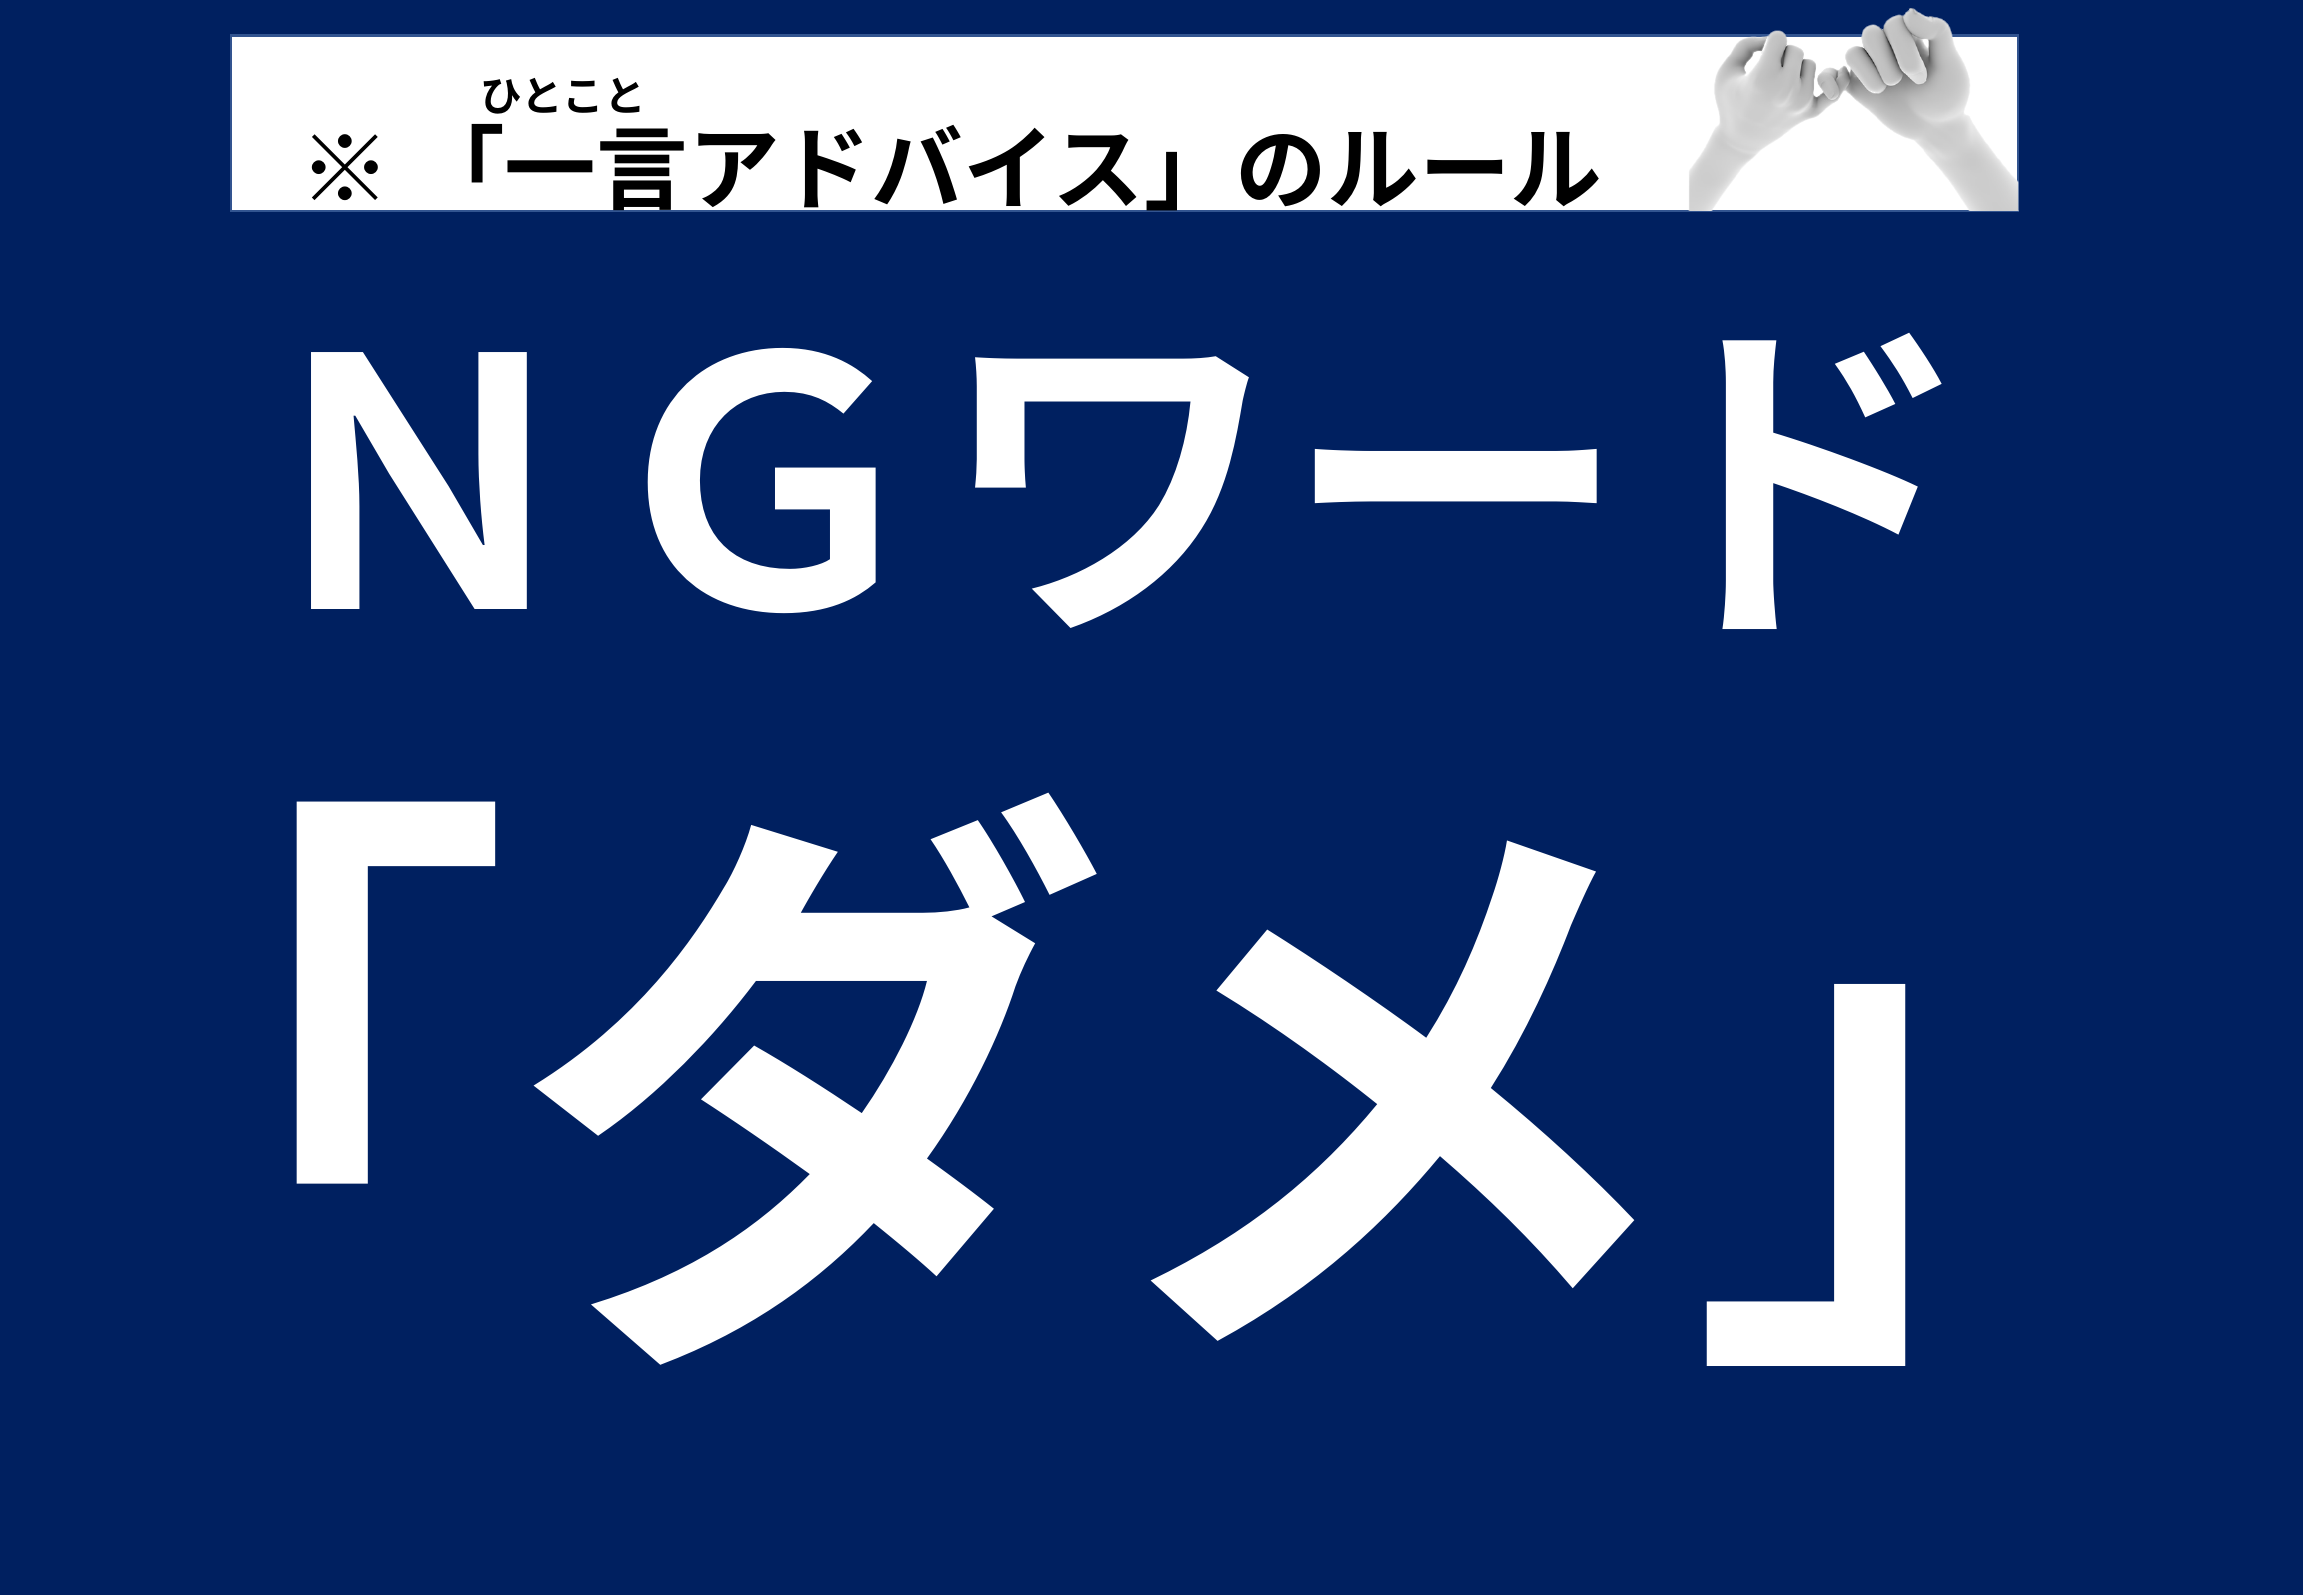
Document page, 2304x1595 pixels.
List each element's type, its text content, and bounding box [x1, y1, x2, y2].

text_box ※「一言アドバイス」のルール [284, 103, 1625, 229]
text_box [230, 34, 2019, 212]
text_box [0, 256, 2304, 1447]
text_box ひとこと [465, 62, 672, 128]
picture [1688, 7, 2019, 211]
